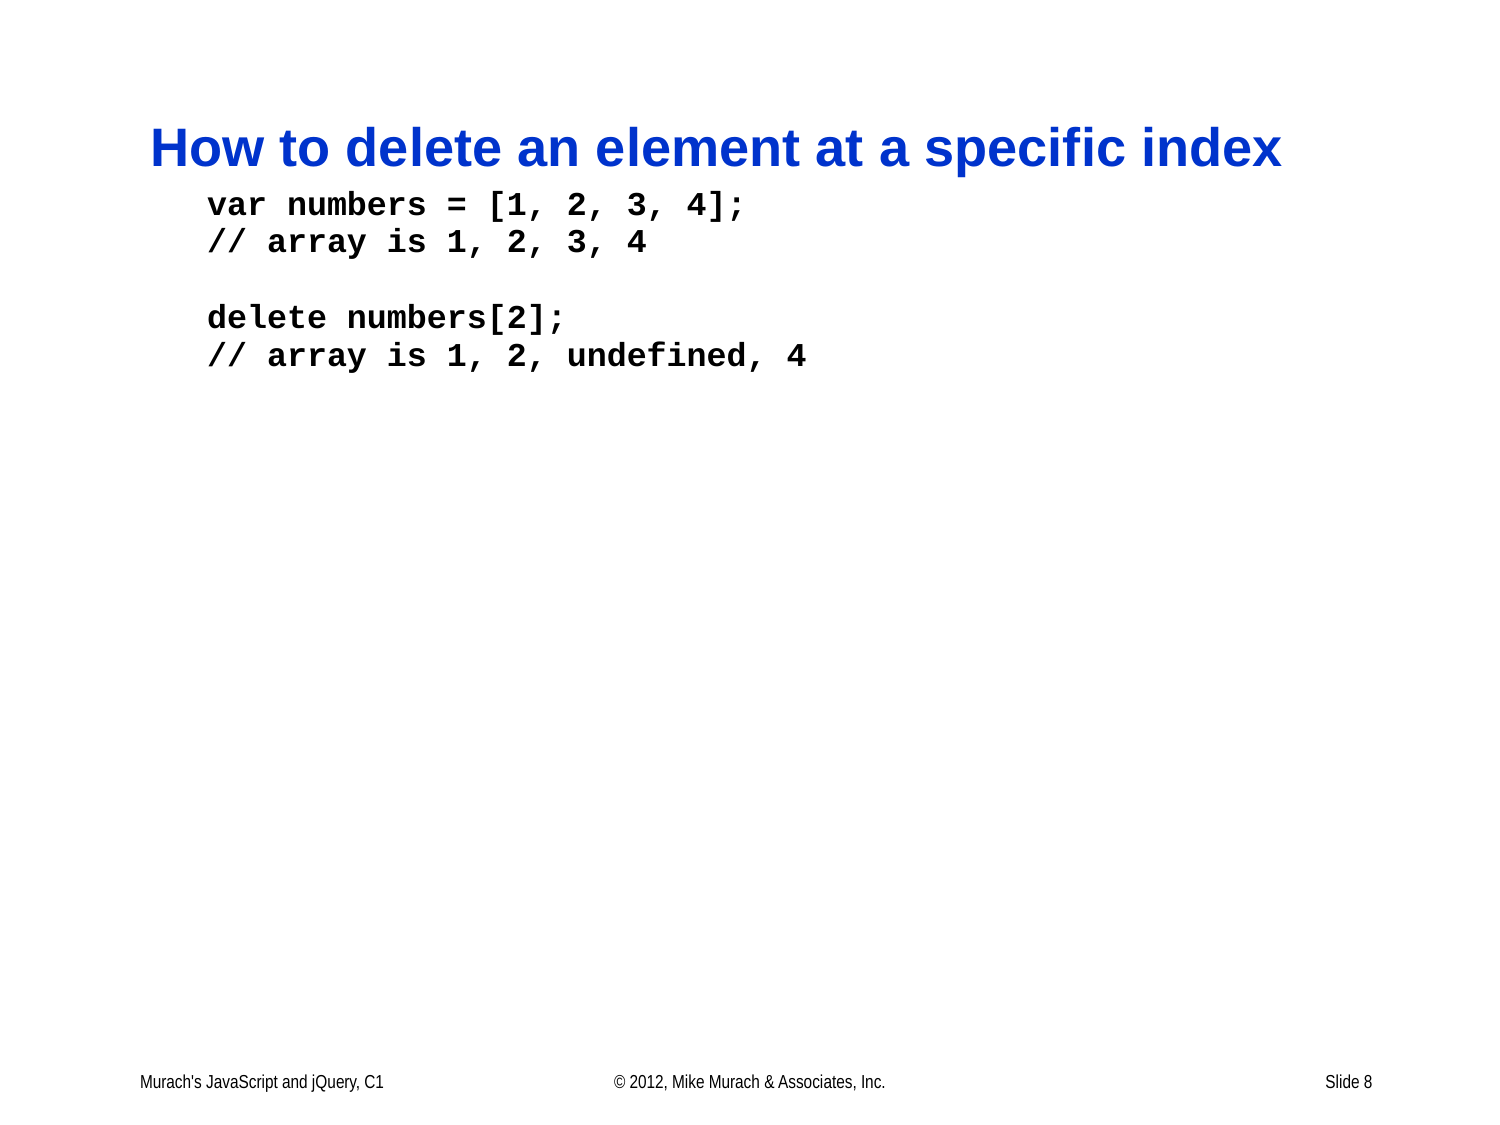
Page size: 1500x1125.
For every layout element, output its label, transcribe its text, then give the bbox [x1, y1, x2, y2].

slide_number Murach's JavaScript and jQuery, C1 [125, 1025, 450, 1100]
slide_number Slide 8 [1074, 1025, 1388, 1100]
title How to delete an element at a specific index [150, 112, 1350, 179]
footer © 2012, Mike Murach & Associates, Inc. [474, 1025, 1025, 1100]
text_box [149, 187, 1362, 429]
